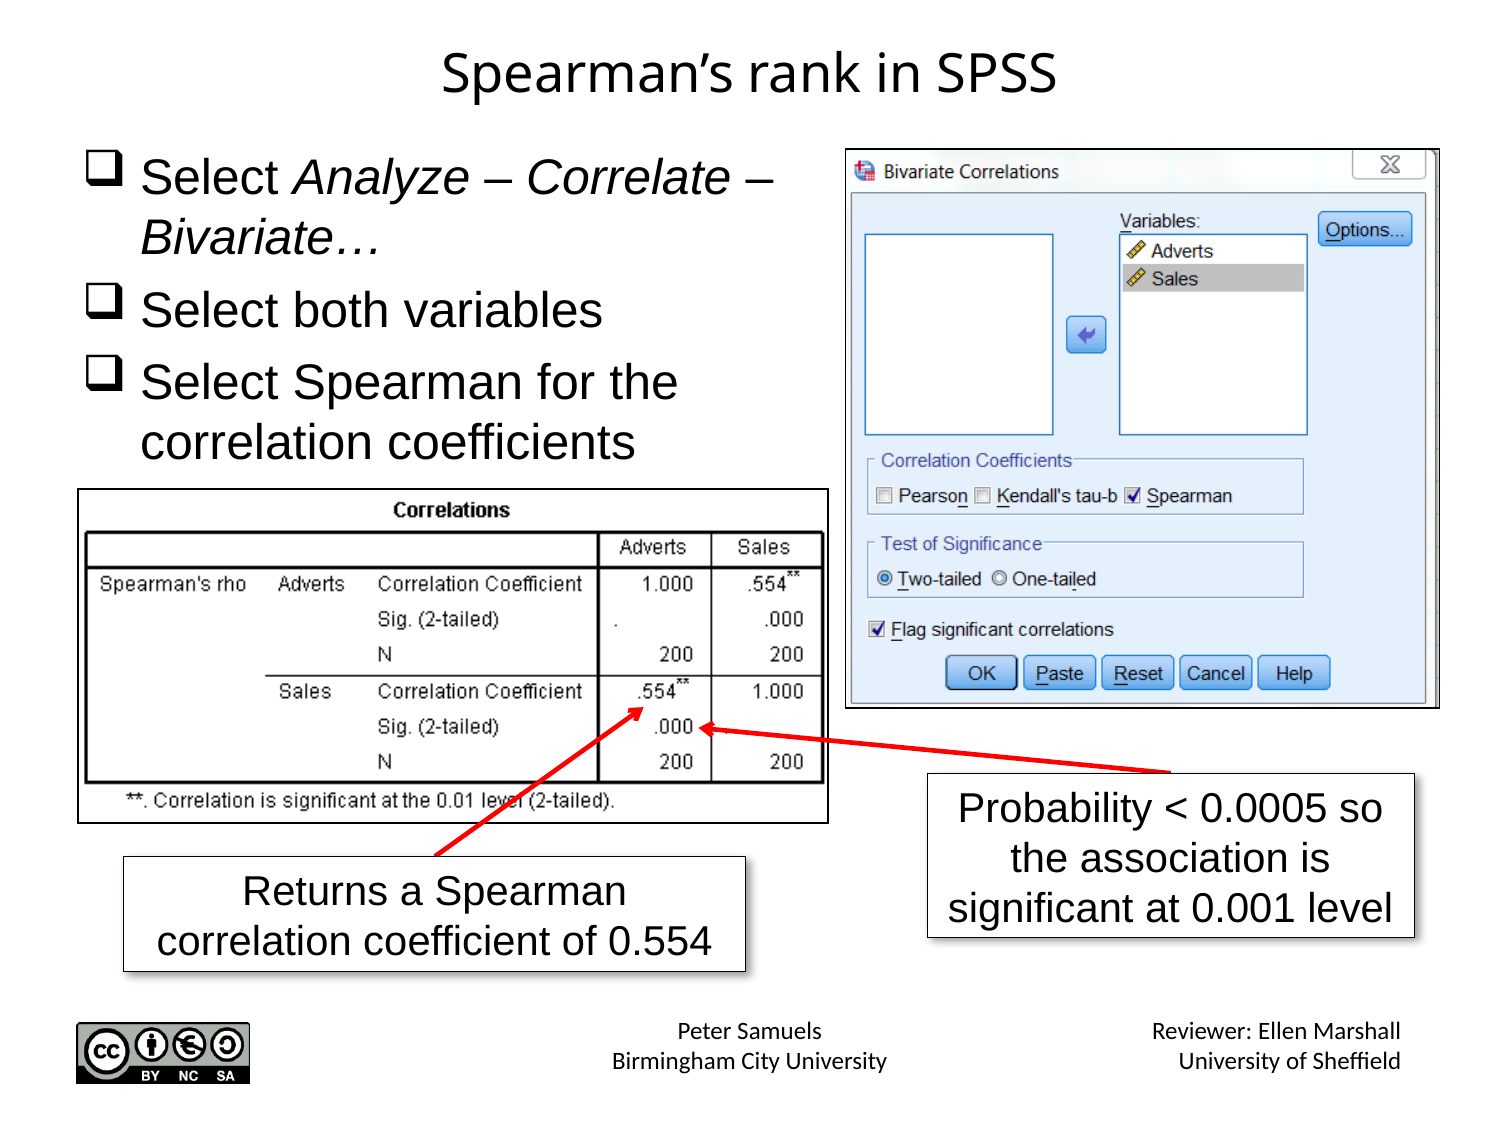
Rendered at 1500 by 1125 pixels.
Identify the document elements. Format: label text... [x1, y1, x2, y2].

picture [76, 1022, 251, 1084]
text_box Peter Samuels Birmingham City University [549, 1007, 951, 1083]
title Spearman’s rank in SPSS [75, 30, 1425, 112]
picture [78, 489, 828, 823]
text_box Reviewer: Ellen Marshall University of Sheffield [1038, 1007, 1417, 1083]
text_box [434, 706, 644, 857]
text_box Probability < 0.0005 so the association is significant at 0.001 level [927, 773, 1415, 938]
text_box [698, 727, 1171, 774]
text_box Returns a Spearman correlation coefficient of 0.554 [123, 856, 746, 972]
picture [846, 149, 1439, 708]
list Select Analyze – Correlate – Bivariate… Select both variables Select Spearman for the correlation coefficients [67, 137, 800, 480]
